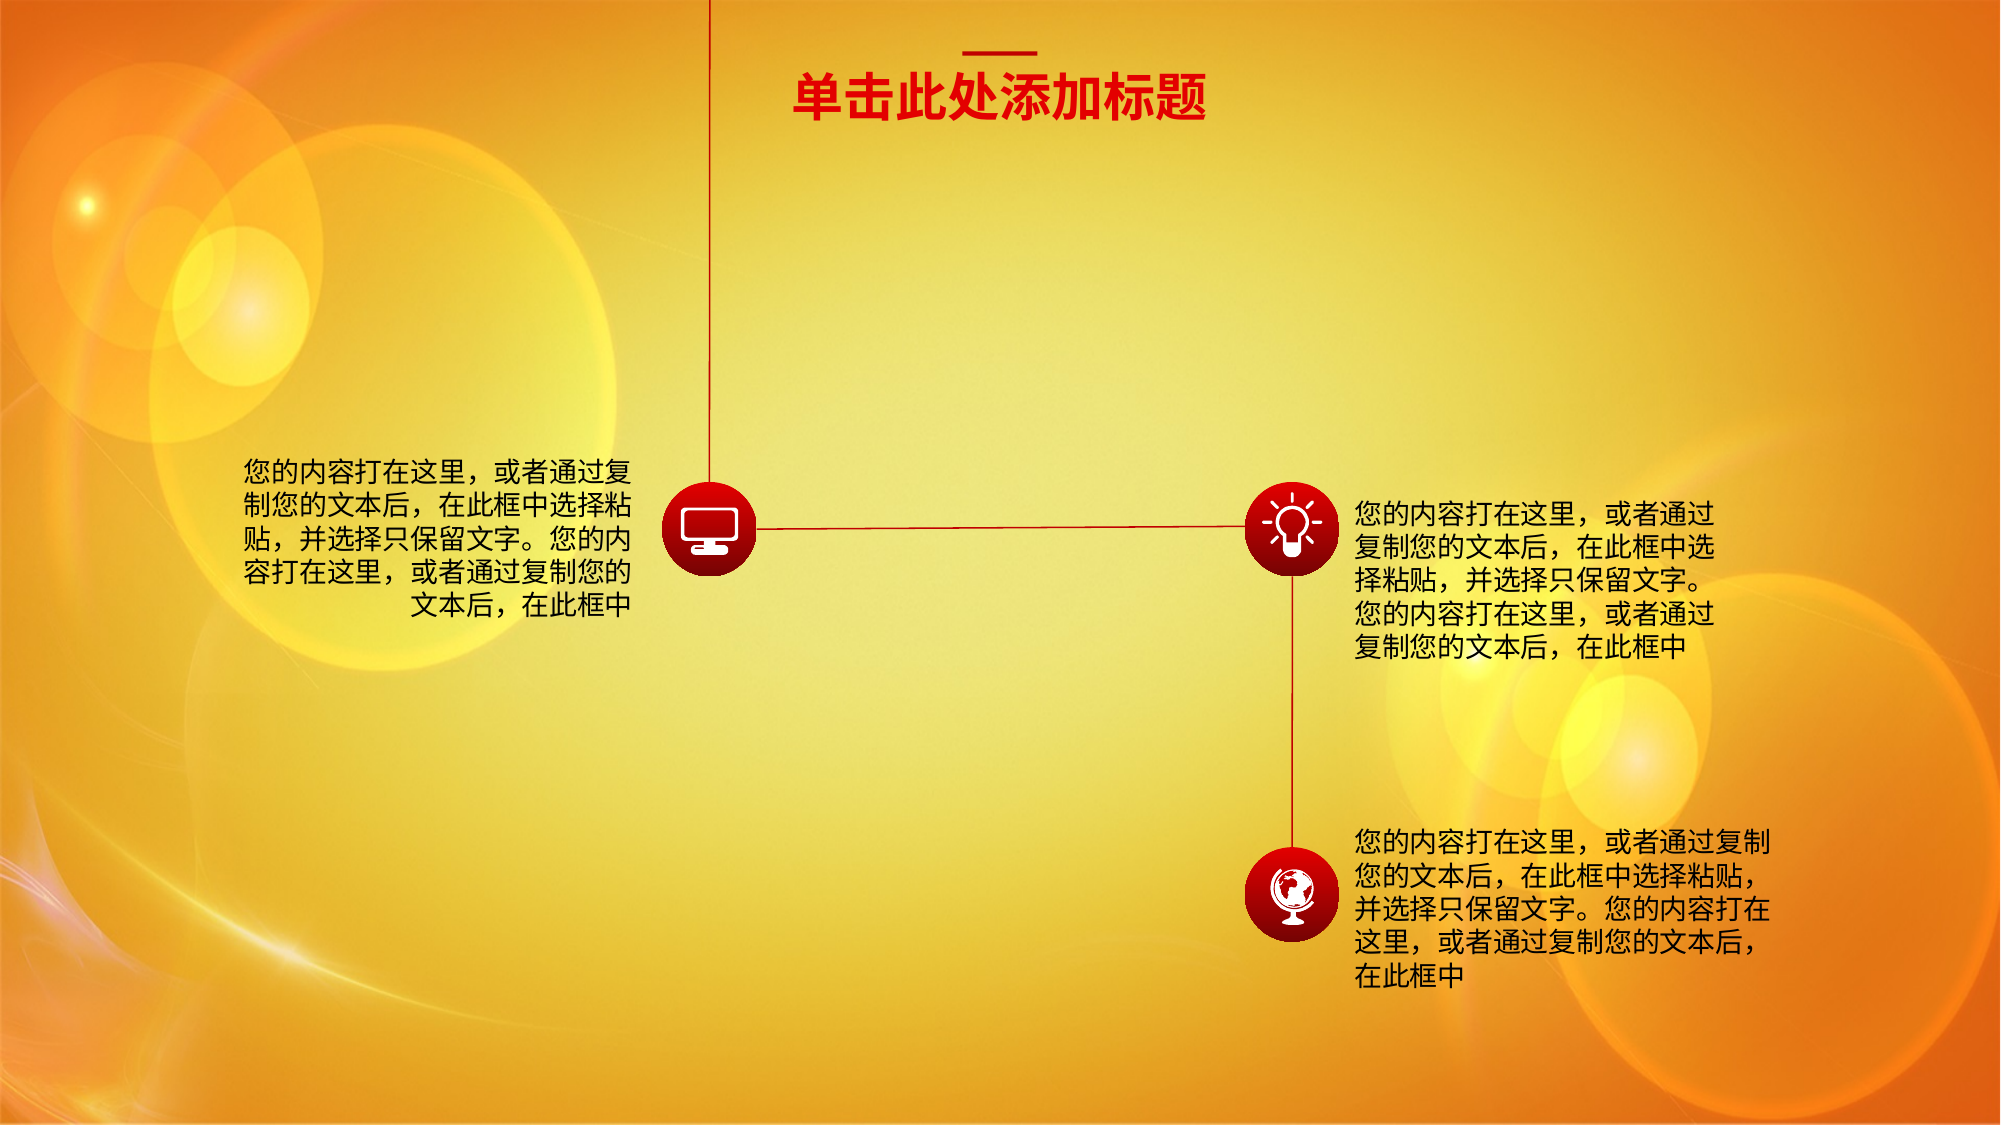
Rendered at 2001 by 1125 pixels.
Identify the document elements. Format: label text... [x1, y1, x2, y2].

text_box 您的内容打在这里，或者通过复制您的文本后，在此框中选择粘贴，并选择只保留文字。您的内容打在这里，或者通过复制您的文本后，在此框中 [1339, 488, 1734, 671]
text_box [1244, 481, 1339, 577]
text_box 单击此处添加标题 [777, 57, 1223, 135]
text_box [1311, 520, 1323, 524]
text_box 您的内容打在这里，或者通过复制您的文本后，在此框中选择粘贴，并选择只保留文字。您的内容打在这里，或者通过复制您的文本后，在此框中 [1339, 817, 1812, 999]
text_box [1270, 868, 1314, 926]
text_box [1305, 500, 1314, 509]
text_box [1270, 500, 1279, 509]
picture [0, 0, 2001, 1125]
text_box [1290, 492, 1294, 503]
text_box [1305, 535, 1314, 544]
text_box [961, 50, 1038, 57]
text_box [680, 507, 739, 555]
text_box 您的内容打在这里，或者通过复制您的文本后，在此框中选择粘贴，并选择只保留文字。您的内容打在这里，或者通过复制您的文本后，在此框中 [209, 447, 648, 629]
text_box [1275, 505, 1309, 558]
text_box [1262, 520, 1273, 524]
text_box [1244, 847, 1339, 942]
text_box [662, 481, 757, 577]
text_box [1270, 535, 1279, 544]
